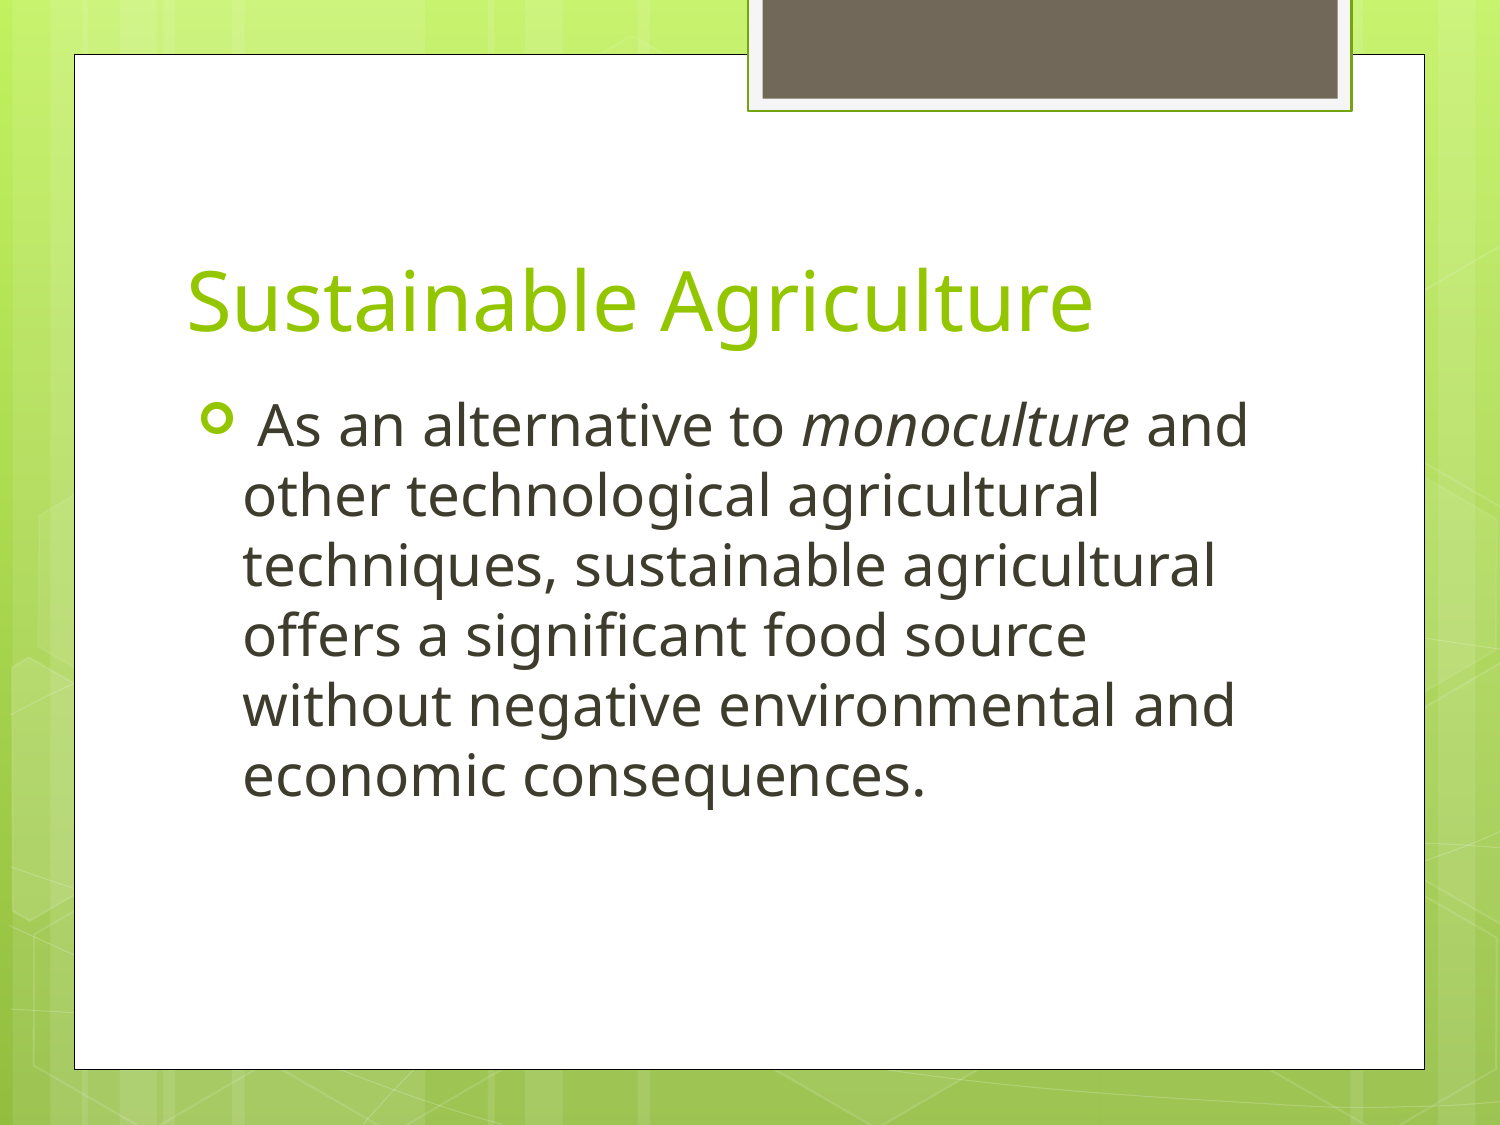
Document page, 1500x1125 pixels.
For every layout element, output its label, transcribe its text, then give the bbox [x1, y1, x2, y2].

list As an alternative to monoculture and other technological agricultural techniques, sustainable agricultural offers a significant food source without negative environmental and economic consequences. [171, 381, 1283, 957]
title Sustainable Agriculture [171, 168, 1324, 357]
